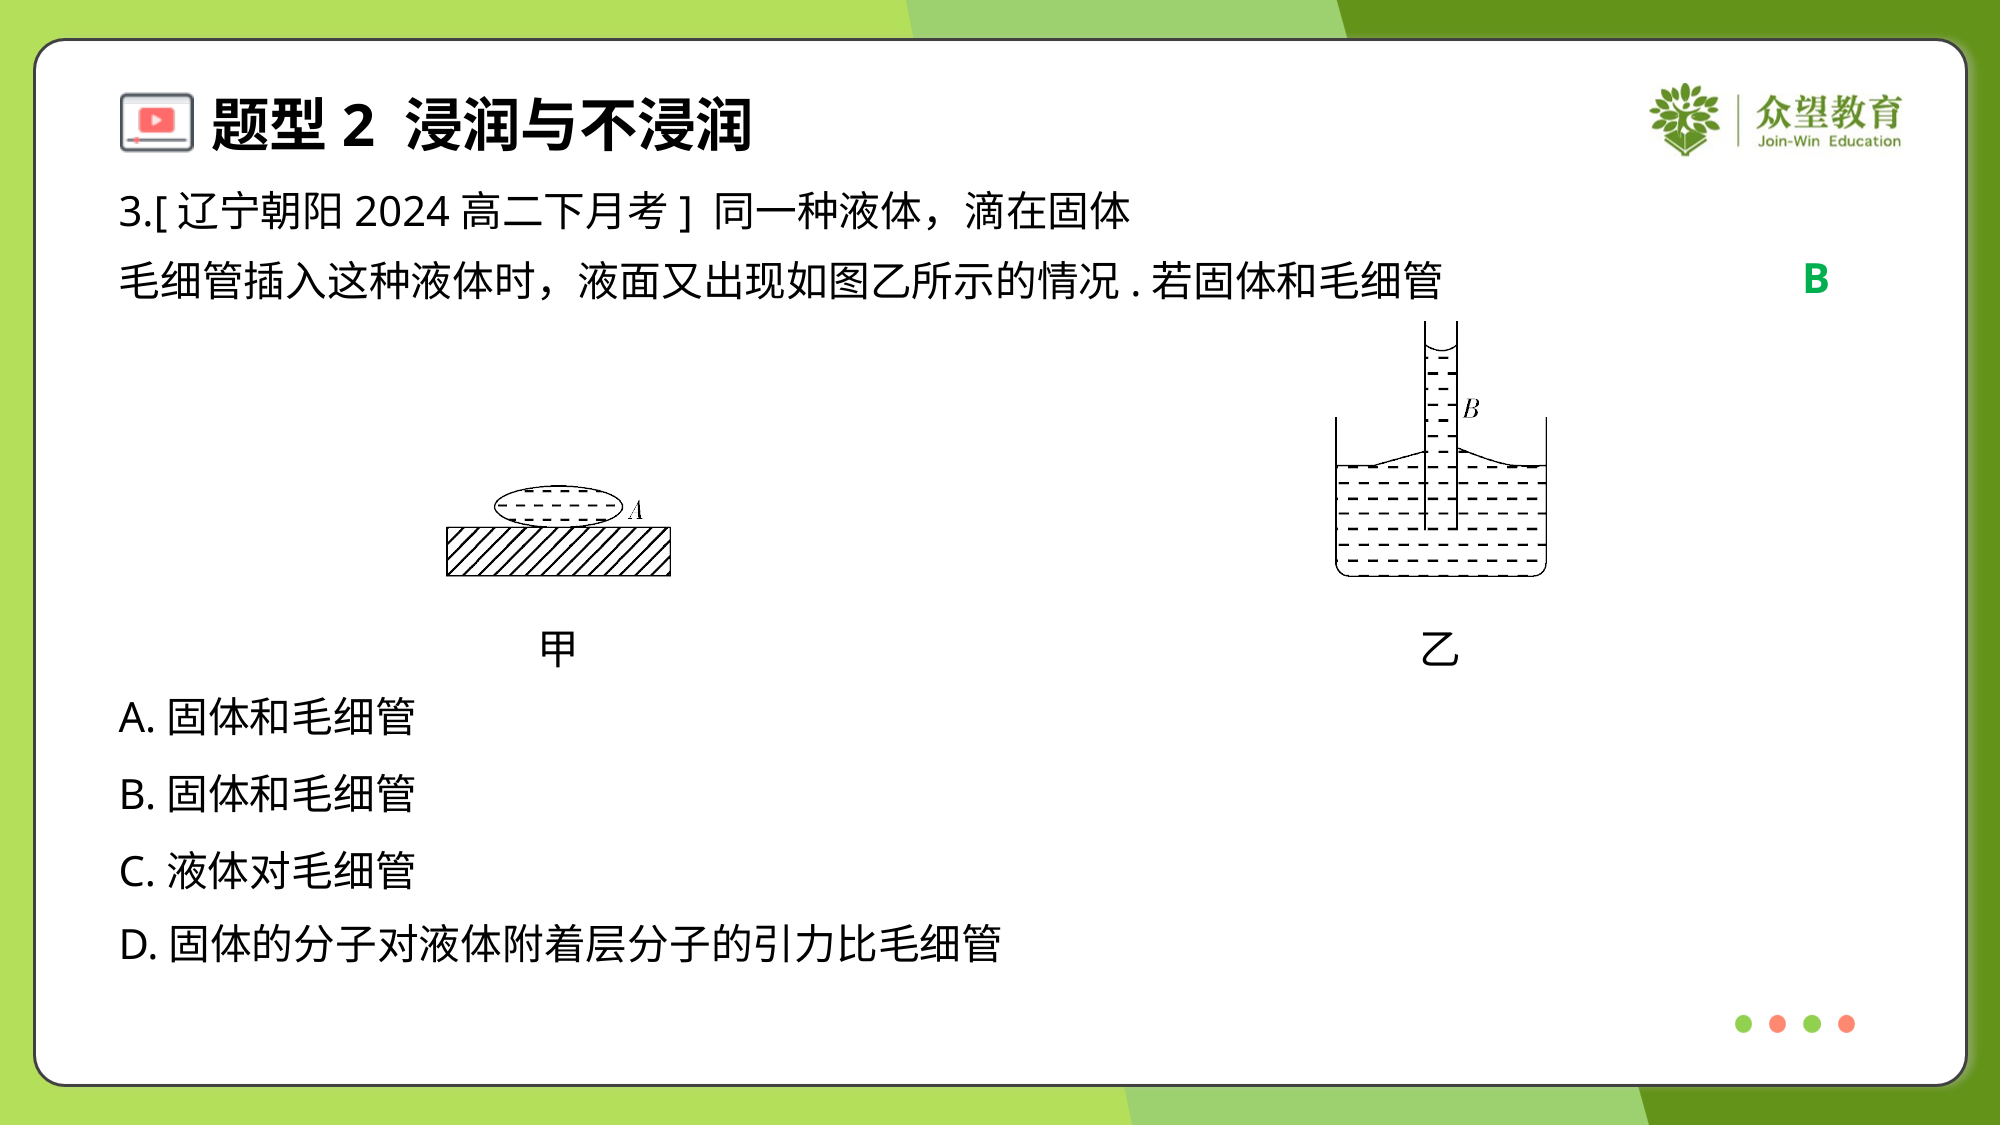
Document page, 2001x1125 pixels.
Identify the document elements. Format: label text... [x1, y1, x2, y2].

text_box 甲 [533, 597, 585, 731]
text_box B [1786, 231, 1846, 296]
picture [0, 0, 2000, 1125]
text_box 乙 [1415, 597, 1467, 731]
